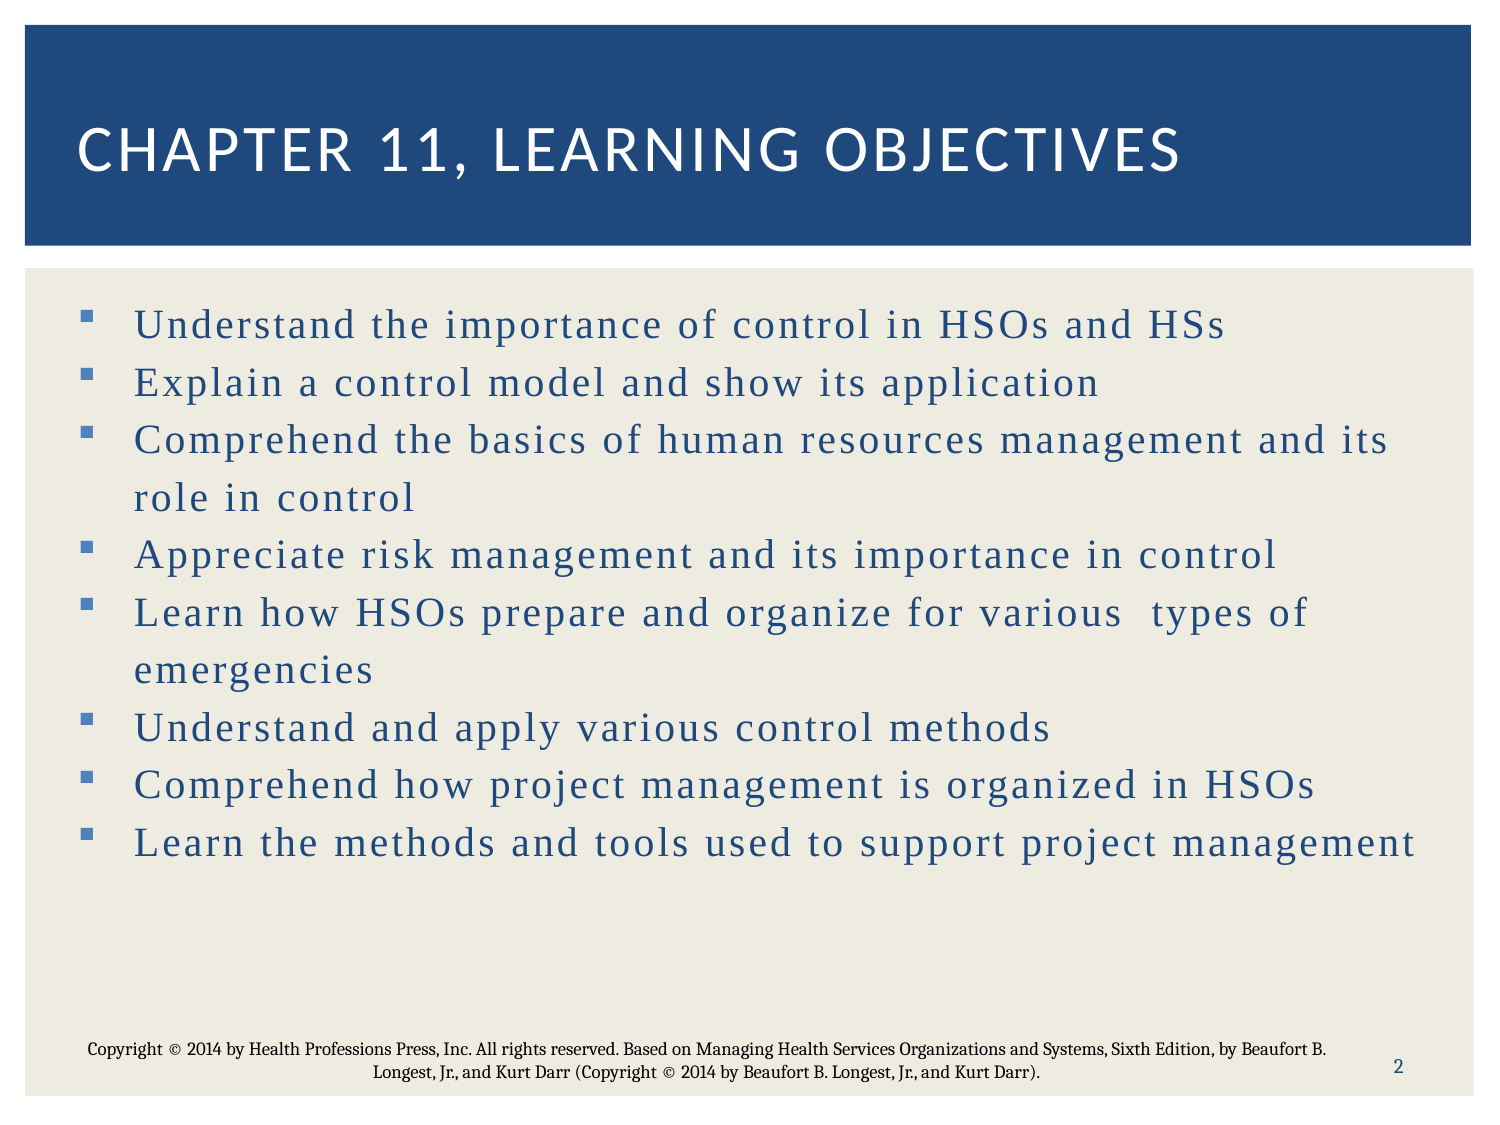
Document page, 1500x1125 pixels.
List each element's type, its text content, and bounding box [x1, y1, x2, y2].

slide_number 2 [1349, 1041, 1448, 1089]
title Chapter 11, Learning objectives [62, 58, 1438, 232]
list Understand the importance of control in HSOs and HSs Explain a control model and show its application Comprehend the basics of human resources management and its role in control Appreciate risk management and its importance in control Learn how HSOs prepare and organize for various types of emergencies Understand and apply various control methods Comprehend how project management is organized in HSOs Learn the methods and tools used to support project management [62, 281, 1442, 1005]
